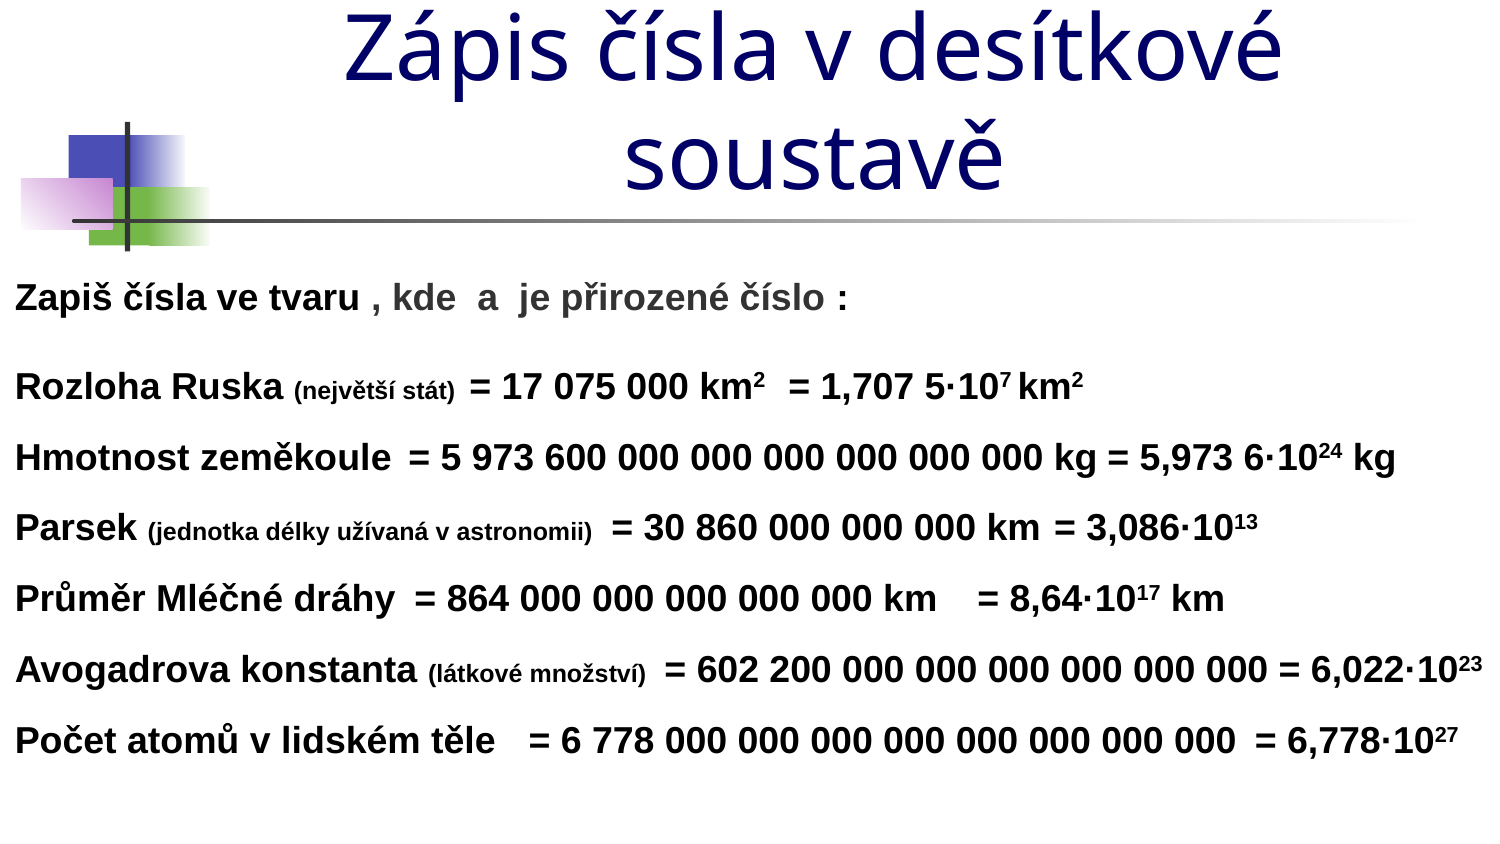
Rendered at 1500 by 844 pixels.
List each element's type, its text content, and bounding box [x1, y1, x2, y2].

text_box = 5 973 600 000 000 000 000 000 000 kg [393, 425, 1128, 485]
text_box = 6,022·1023 [1317, 637, 1500, 698]
text_box Avogadrova konstanta (látkové množství) [0, 637, 721, 698]
text_box = 602 200 000 000 000 000 000 000 [721, 637, 1317, 698]
text_box Průměr Mléčné dráhy [0, 566, 399, 627]
text_box = 6 778 000 000 000 000 000 000 000 000 [513, 708, 1270, 769]
text_box Rozloha Ruska (největší stát) [0, 354, 485, 414]
text_box = 6,778·1027 [1270, 708, 1489, 769]
text_box = 17 075 000 km2 [485, 354, 922, 414]
title Zápis čísla v desítkové soustavě [129, 8, 1500, 189]
text_box Počet atomů v lidském těle [0, 708, 513, 769]
text_box = 5,973 6·1024 kg [1128, 425, 1500, 485]
text_box = 3,086·1013 [1063, 496, 1459, 556]
text_box = 30 860 000 000 000 km [634, 496, 1063, 556]
text_box = 8,64·1017 km [962, 566, 1249, 627]
text_box Hmotnost zeměkoule [0, 425, 393, 485]
text_box Parsek (jednotka délky užívaná v astronomii) [0, 496, 634, 556]
text_box = 864 000 000 000 000 000 km [399, 566, 957, 627]
text_box = 1,707 5·107 km2 [922, 354, 1117, 414]
